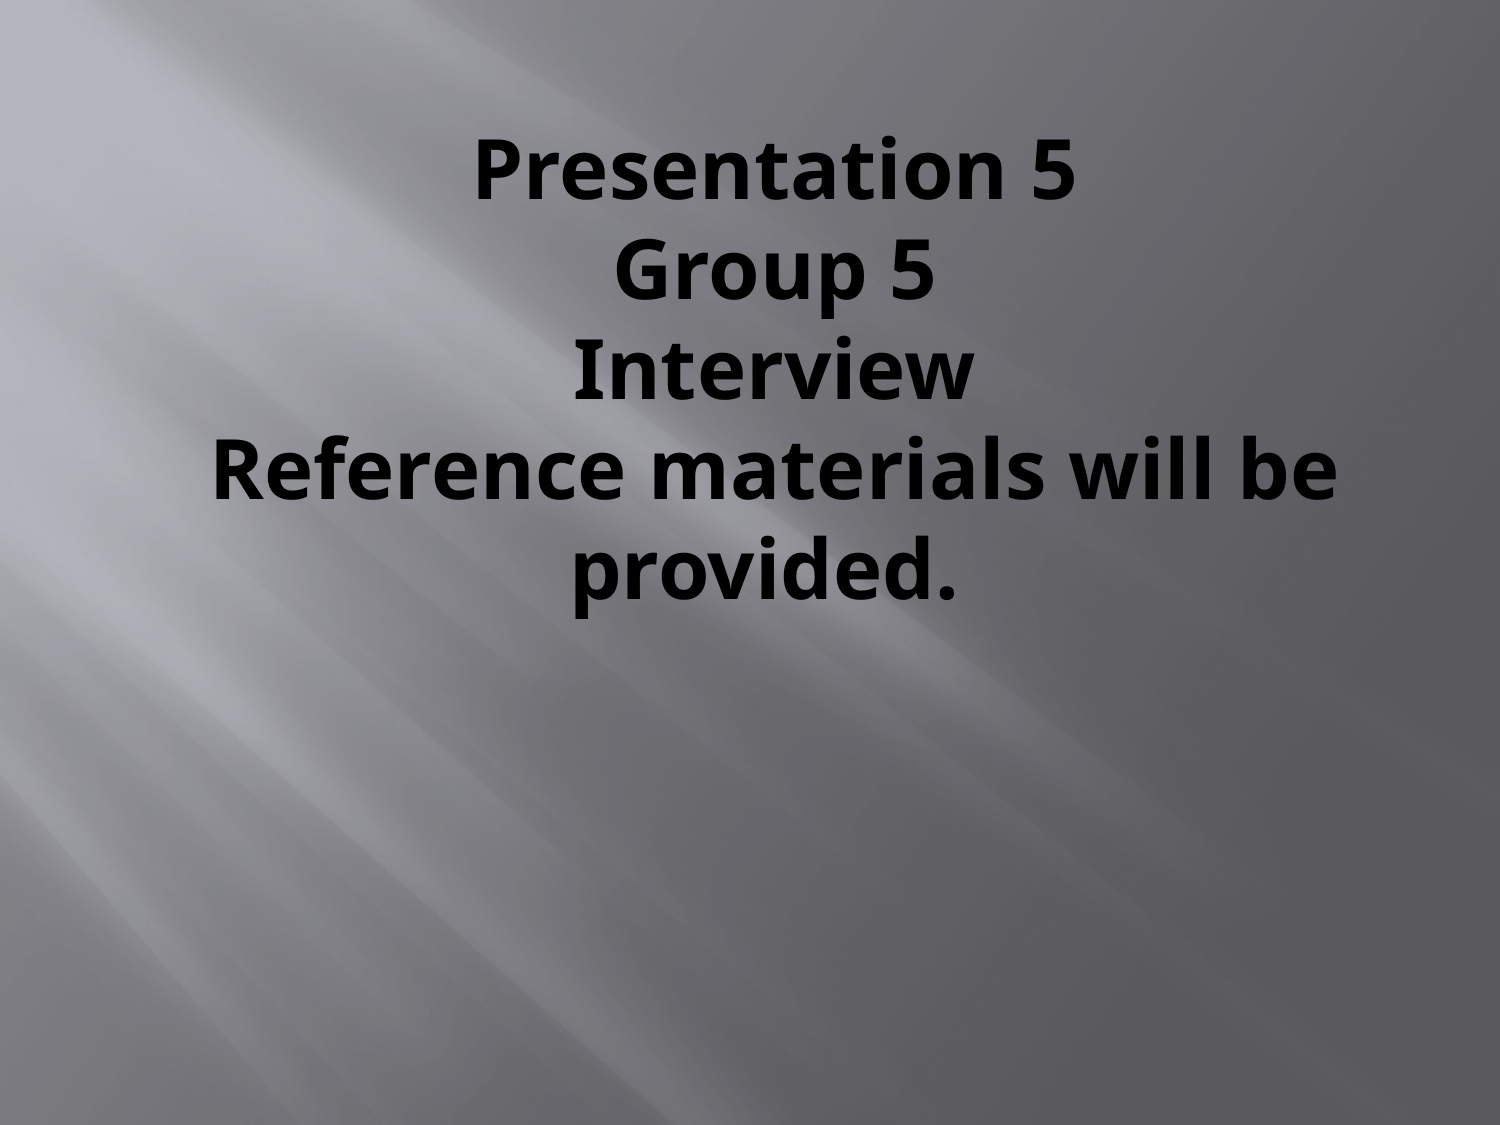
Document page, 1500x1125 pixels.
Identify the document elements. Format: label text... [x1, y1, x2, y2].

title Presentation 5 Group 5 Interview Reference materials will be provided. [99, 237, 1450, 425]
